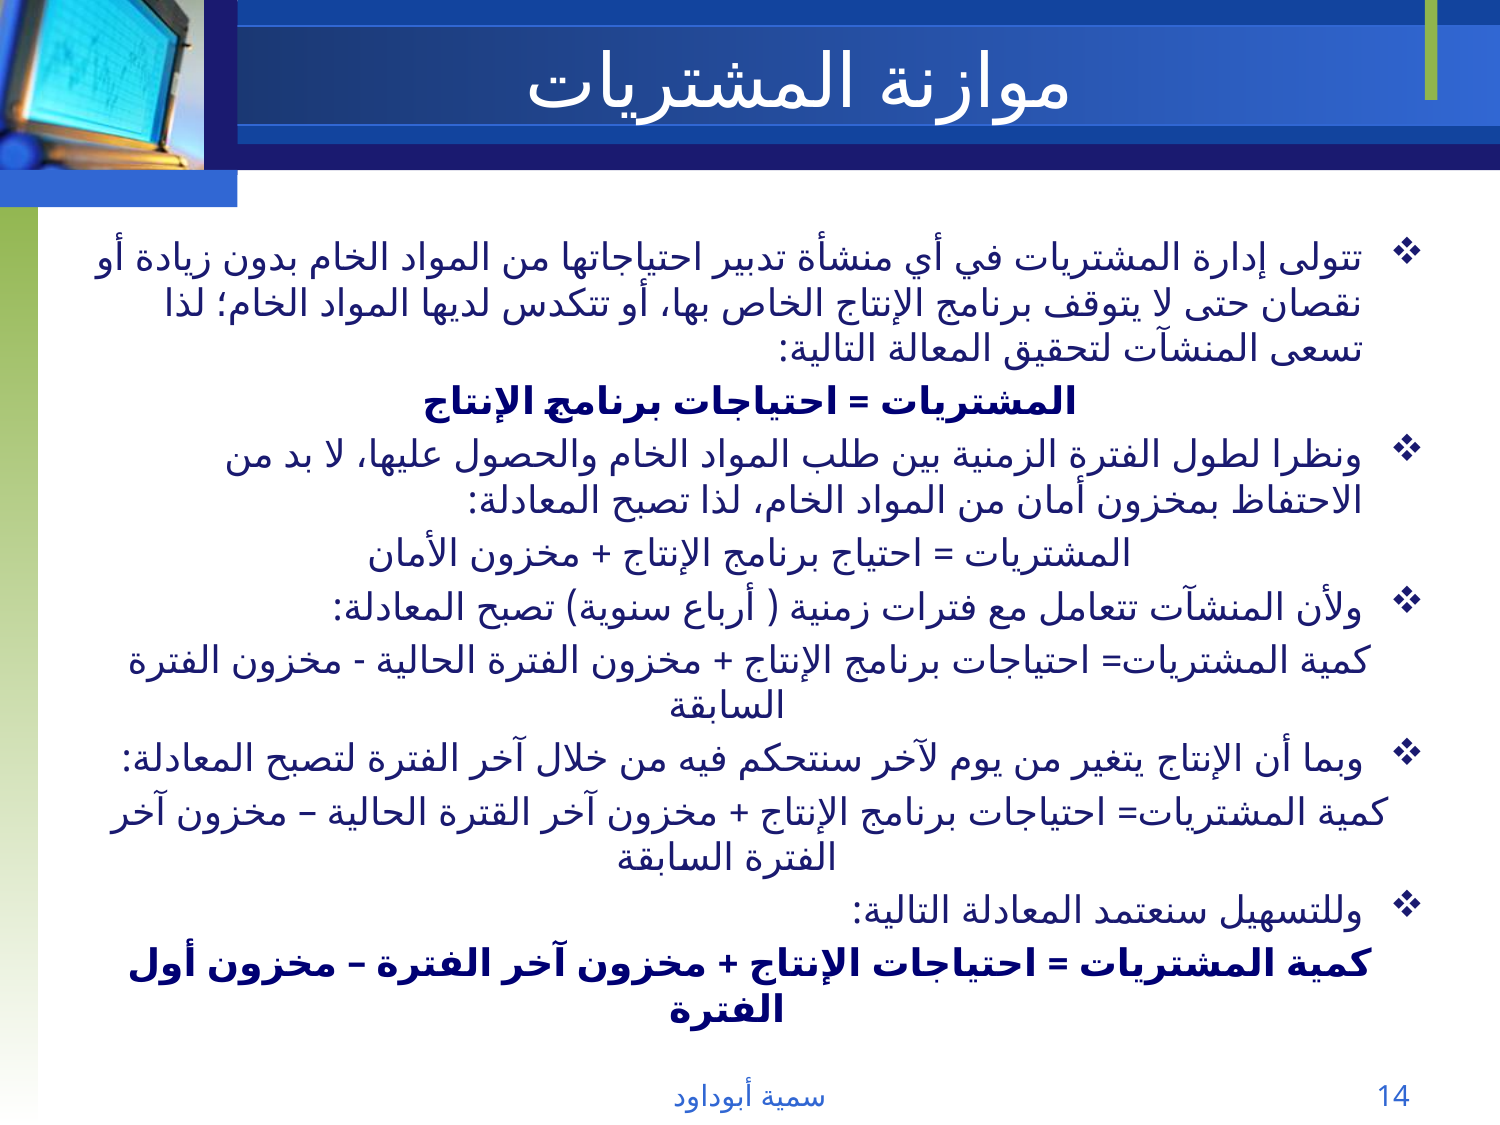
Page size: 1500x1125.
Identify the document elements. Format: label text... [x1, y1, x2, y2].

list تتولى إدارة المشتريات في أي منشأة تدبير احتياجاتها من المواد الخام بدون زيادة أو نقصان حتى لا يتوقف برنامج الإنتاج الخاص بها، أو تتكدس لديها المواد الخام؛ لذا تسعى المنشآت لتحقيق المعالة التالية: المشتريات = احتياجات برنامج الإنتاج ونظرا لطول الفترة الزمنية بين طلب المواد الخام والحصول عليها، لا بد من الاحتفاظ بمخزون أمان من المواد الخام، لذا تصبح المعادلة: المشتريات = احتياج برنامج الإنتاج + مخزون الأمان ولأن المنشآت تتعامل مع فترات زمنية ( أرباع سنوية) تصبح المعادلة: كمية المشتريات= احتياجات برنامج الإنتاج + مخزون الفترة الحالية - مخزون الفترة السابقة وبما أن الإنتاج يتغير من يوم لآخر سنتحكم فيه من خلال آخر الفترة لتصبح المعادلة: كمية المشتريات= احتياجات برنامج الإنتاج + مخزون آخر القترة الحالية – مخزون آخر الفترة السابقة وللتسهيل سنعتمد المعادلة التالية: كمية المشتريات = احتياجات الإنتاج + مخزون آخر الفترة – مخزون أول الفترة [74, 224, 1426, 1050]
slide_number 14 [1074, 1069, 1426, 1111]
picture [0, 0, 204, 169]
title موازنة المشتريات [237, 33, 1363, 122]
footer سمية أبوداود [512, 1069, 988, 1111]
